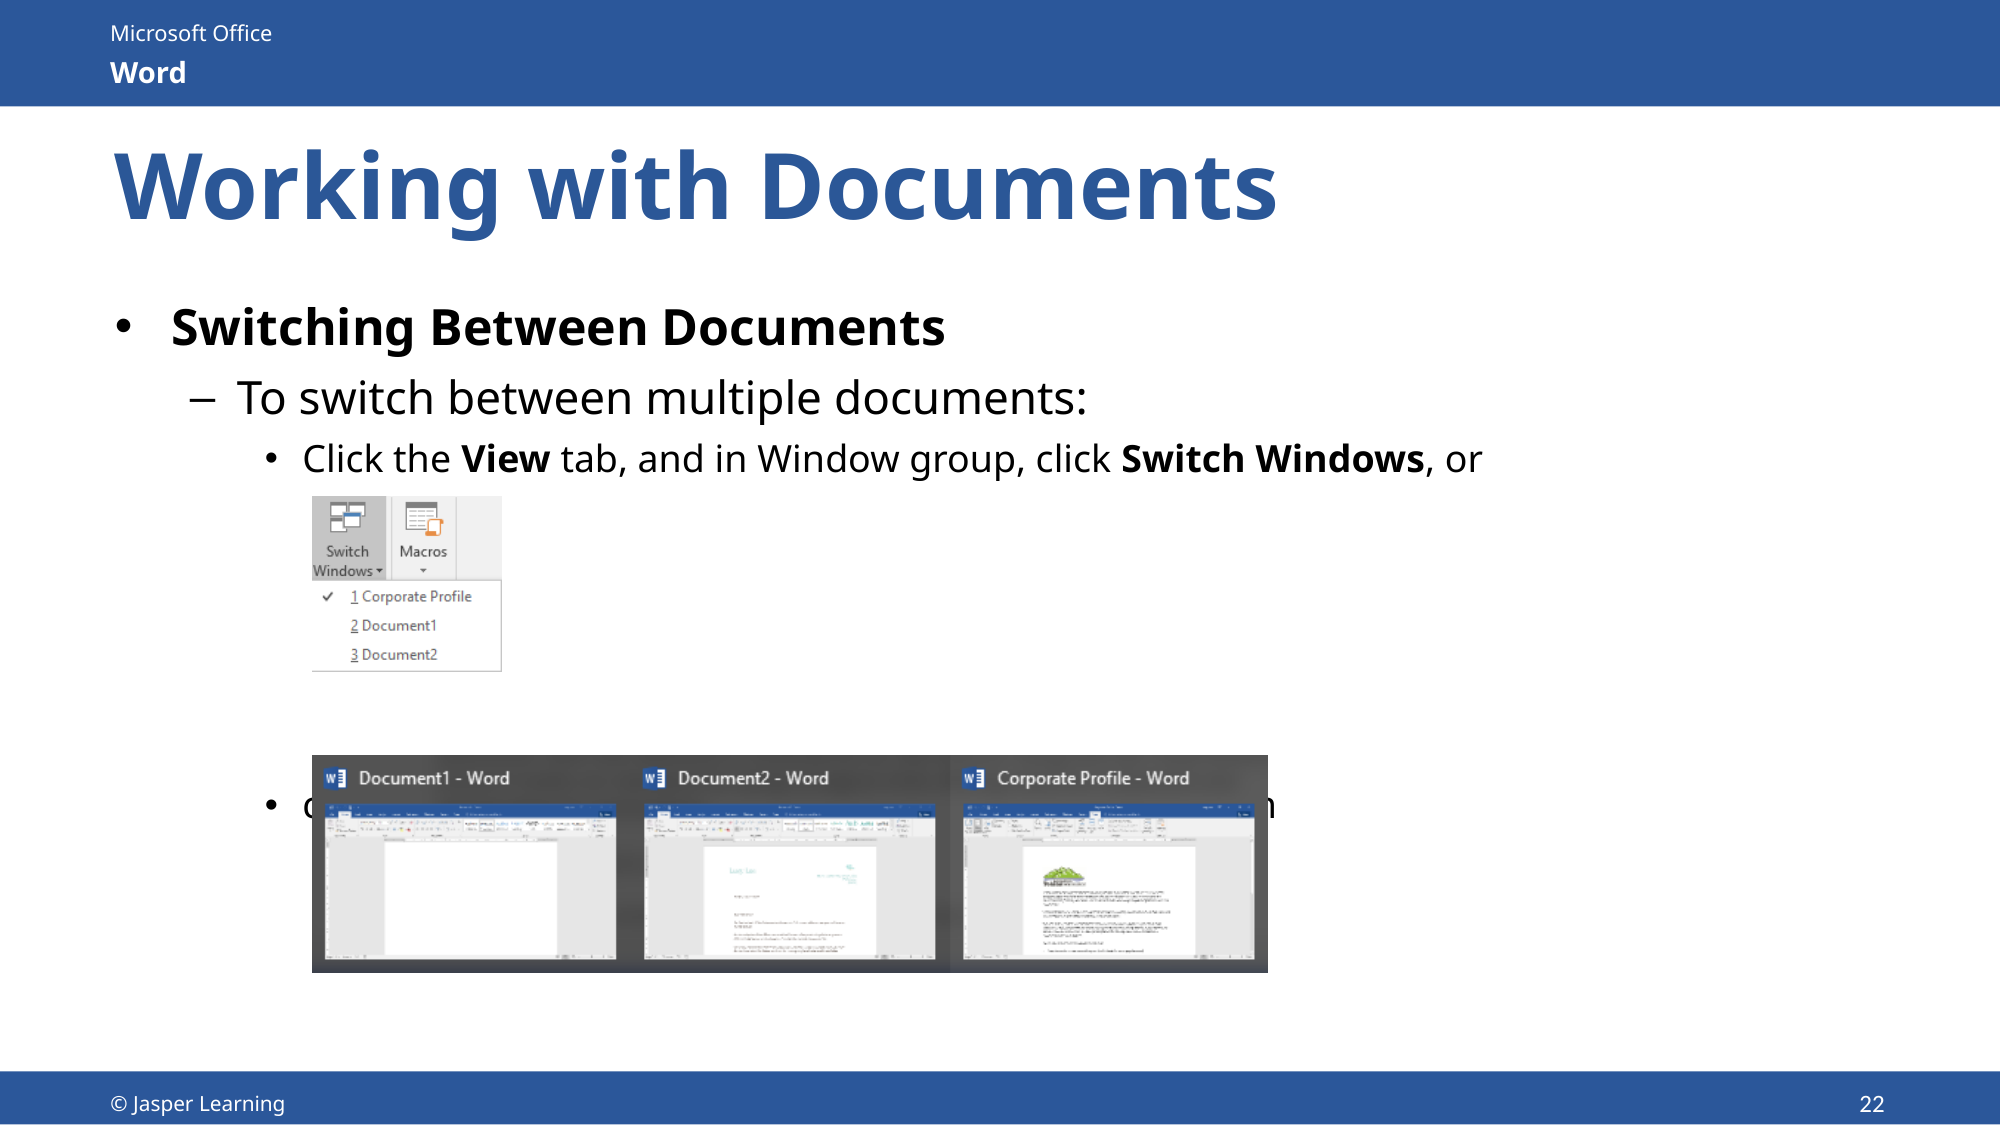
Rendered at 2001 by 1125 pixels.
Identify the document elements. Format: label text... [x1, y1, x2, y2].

picture [312, 496, 503, 672]
footer © Jasper Learning [95, 1073, 729, 1125]
slide_number 22 [1433, 1073, 1900, 1125]
list Switching Between Documents To switch between multiple documents: Click the View tab, and in Window group, click Switch Windows, or click Word button on taskbar to display preview of each [99, 283, 1900, 1026]
picture [312, 755, 1268, 973]
title Working with Documents [99, 118, 1866, 248]
